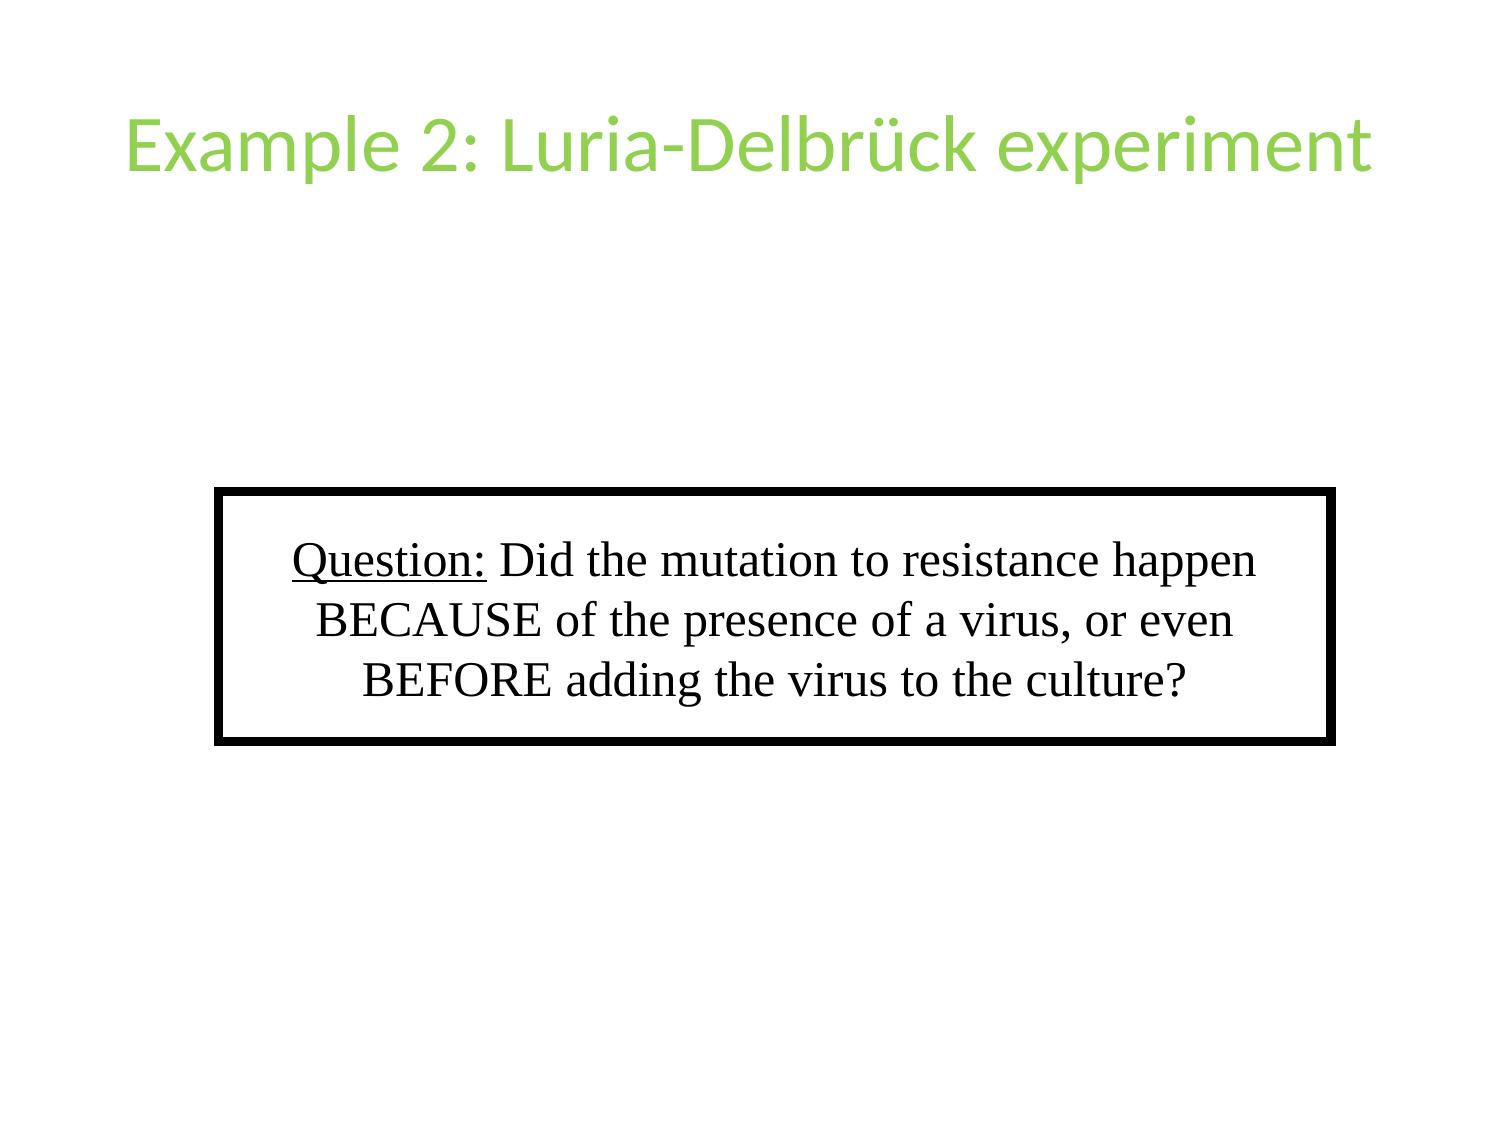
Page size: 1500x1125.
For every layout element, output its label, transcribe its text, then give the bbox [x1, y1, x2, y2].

text_box Question: Did the mutation to resistance happen BECAUSE of the presence of a virus, or even BEFORE adding the virus to the culture? [218, 491, 1331, 742]
title Example 2: Luria-Delbrück experiment [75, 45, 1425, 233]
